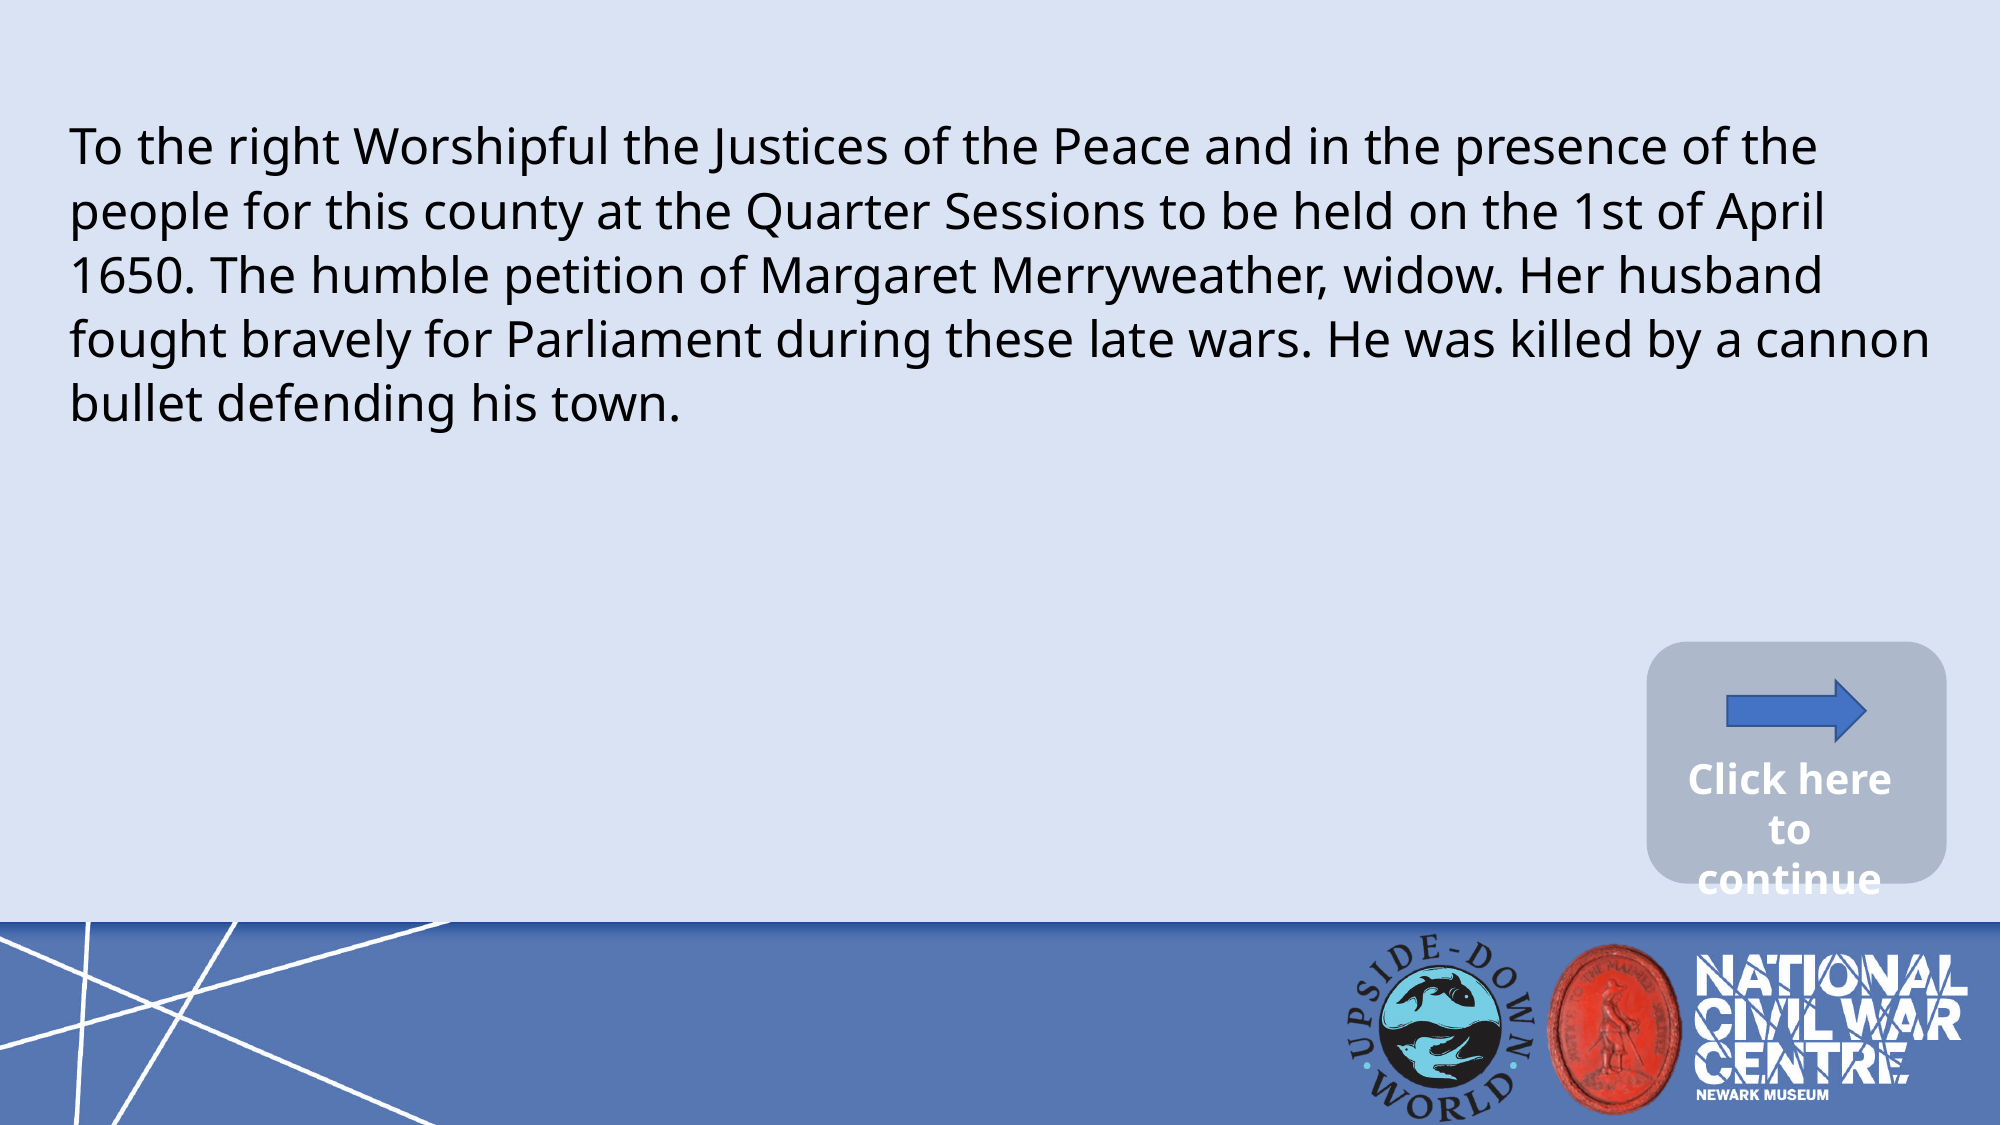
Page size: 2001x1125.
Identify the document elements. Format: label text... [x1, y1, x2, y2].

text_box [1646, 608, 1988, 922]
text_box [1646, 641, 1947, 884]
picture [0, 922, 2000, 1125]
text_box To the right Worshipful the Justices of the Peace and in the presence of the people for this county at the Quarter Sessions to be held on the 1st of April 1650. The humble petition of Margaret Merryweather, widow. Her husband fought bravely for Parliament during these late wars. He was killed by a cannon bullet defending his town. [54, 38, 1969, 440]
